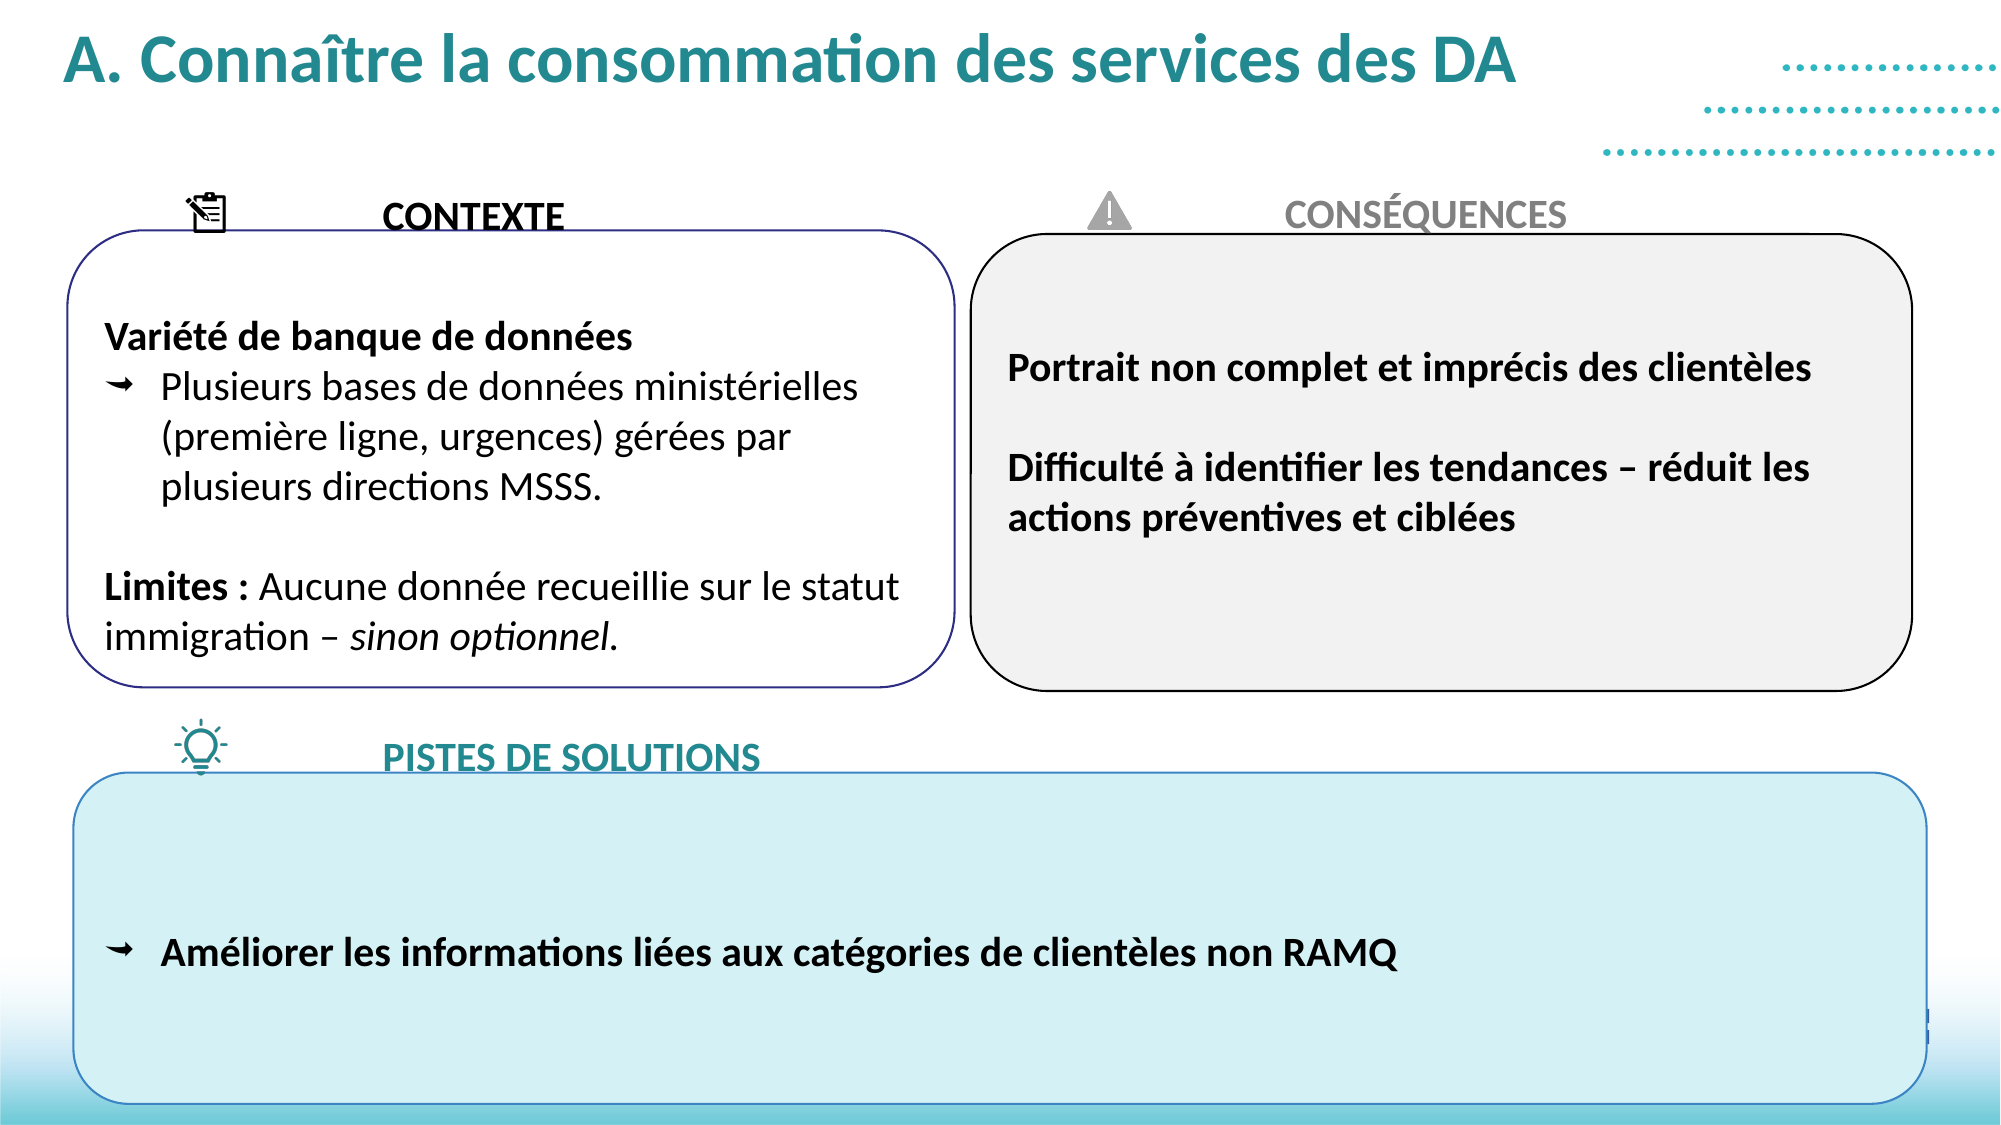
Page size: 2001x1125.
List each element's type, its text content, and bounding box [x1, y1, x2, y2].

title A. Connaître la consommation des services des DA [48, 14, 1951, 106]
text_box Portrait non complet et imprécis des clientèles Difficulté à identifier les tendances – réduit les actions préventives et ciblées [969, 245, 1914, 693]
picture [0, 0, 2001, 1125]
text_box PISTES DE SOLUTIONS [67, 714, 1932, 788]
text_box CONSÉQUENCES [970, 179, 1912, 245]
text_box CONTEXTE [67, 181, 956, 246]
text_box Améliorer les informations liées aux catégories de clientèles non RAMQ [72, 788, 1928, 1105]
text_box Variété de banque de données Plusieurs bases de données ministérielles (première ligne, urgences) gérées par plusieurs directions MSSS. Limites : Aucune donnée recueillie sur le statut immigration – sinon optionnel. [66, 246, 956, 689]
